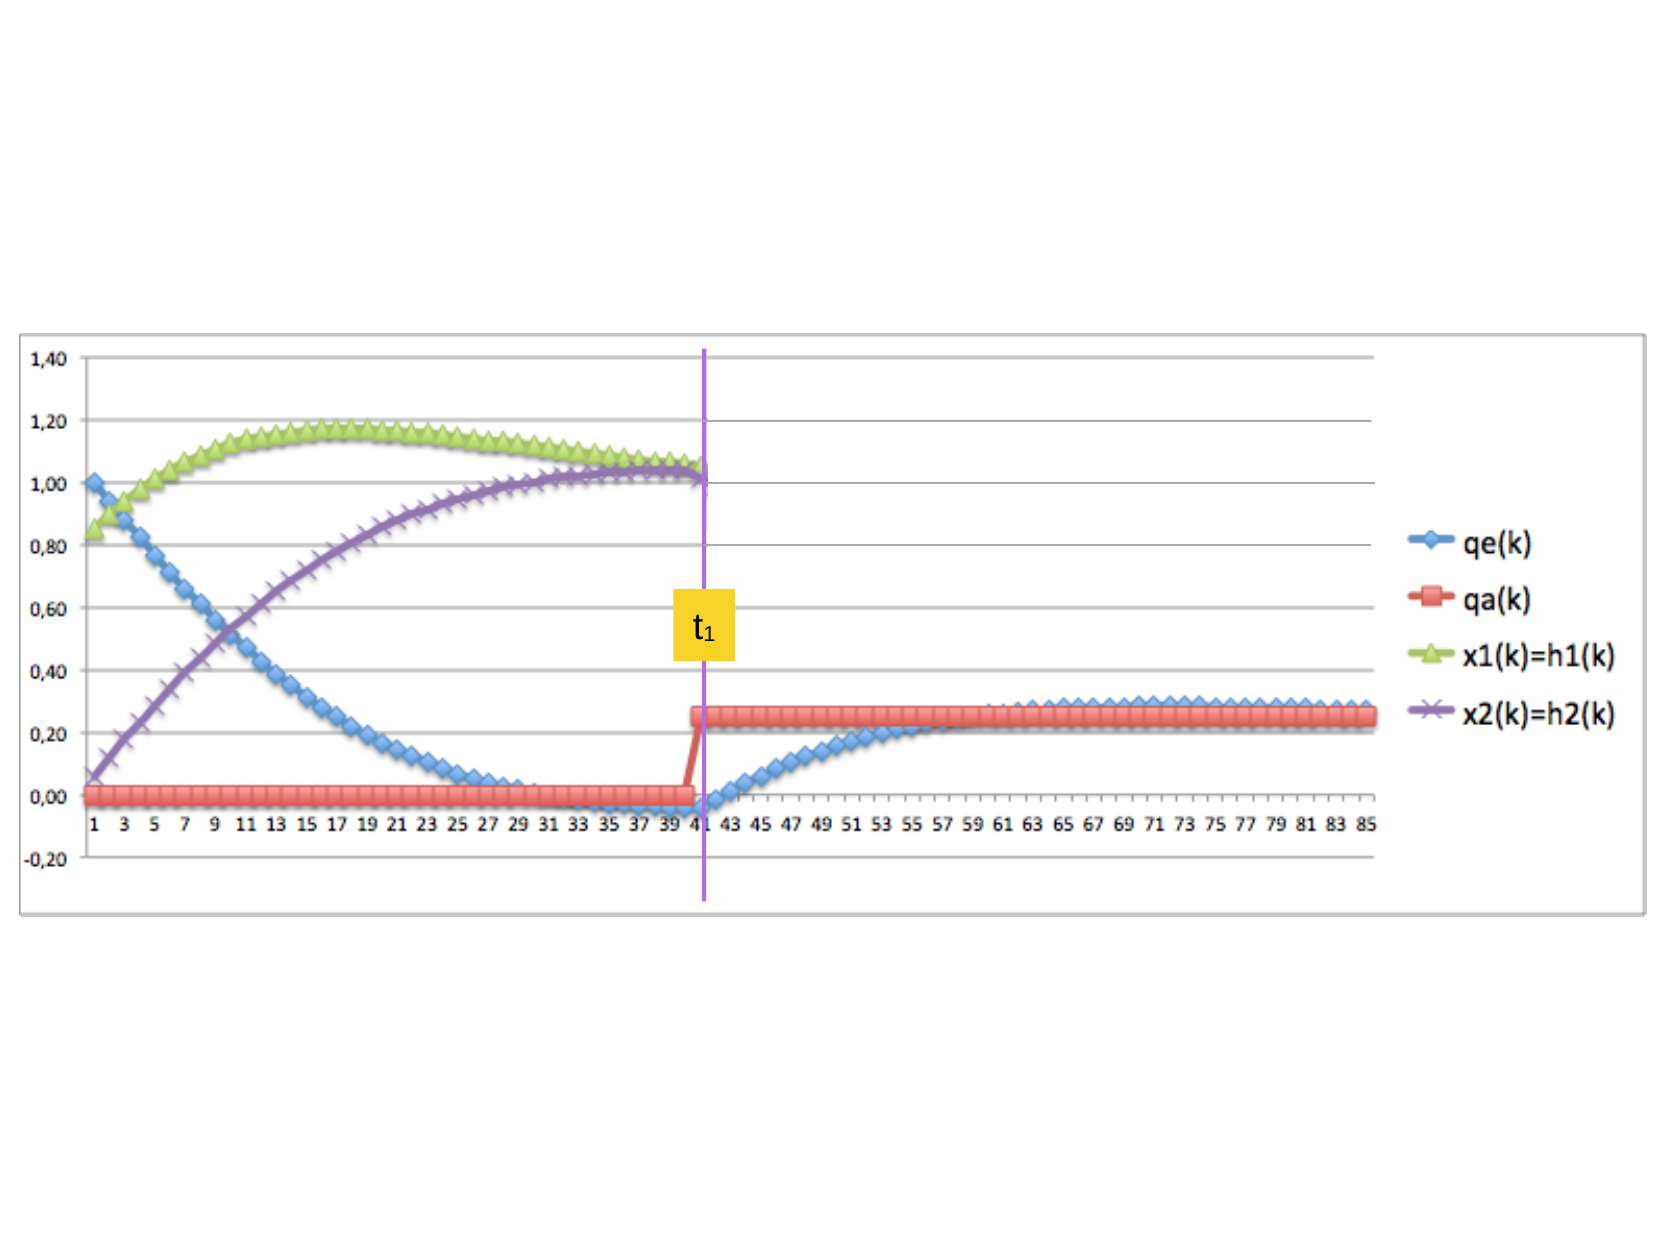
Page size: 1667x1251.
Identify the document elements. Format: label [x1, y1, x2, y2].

picture [19, 332, 1648, 917]
